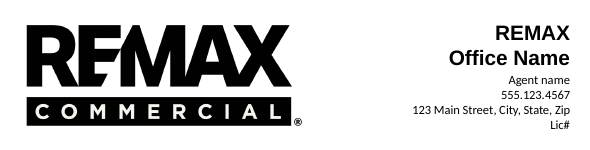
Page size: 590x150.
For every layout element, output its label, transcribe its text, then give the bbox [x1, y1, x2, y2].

text_box REMAX Office Name [282, 12, 585, 77]
text_box Agent name 555.123.4567 123 Main Street, City, State, Zip Lic# [316, 64, 585, 140]
picture [15, 23, 303, 127]
